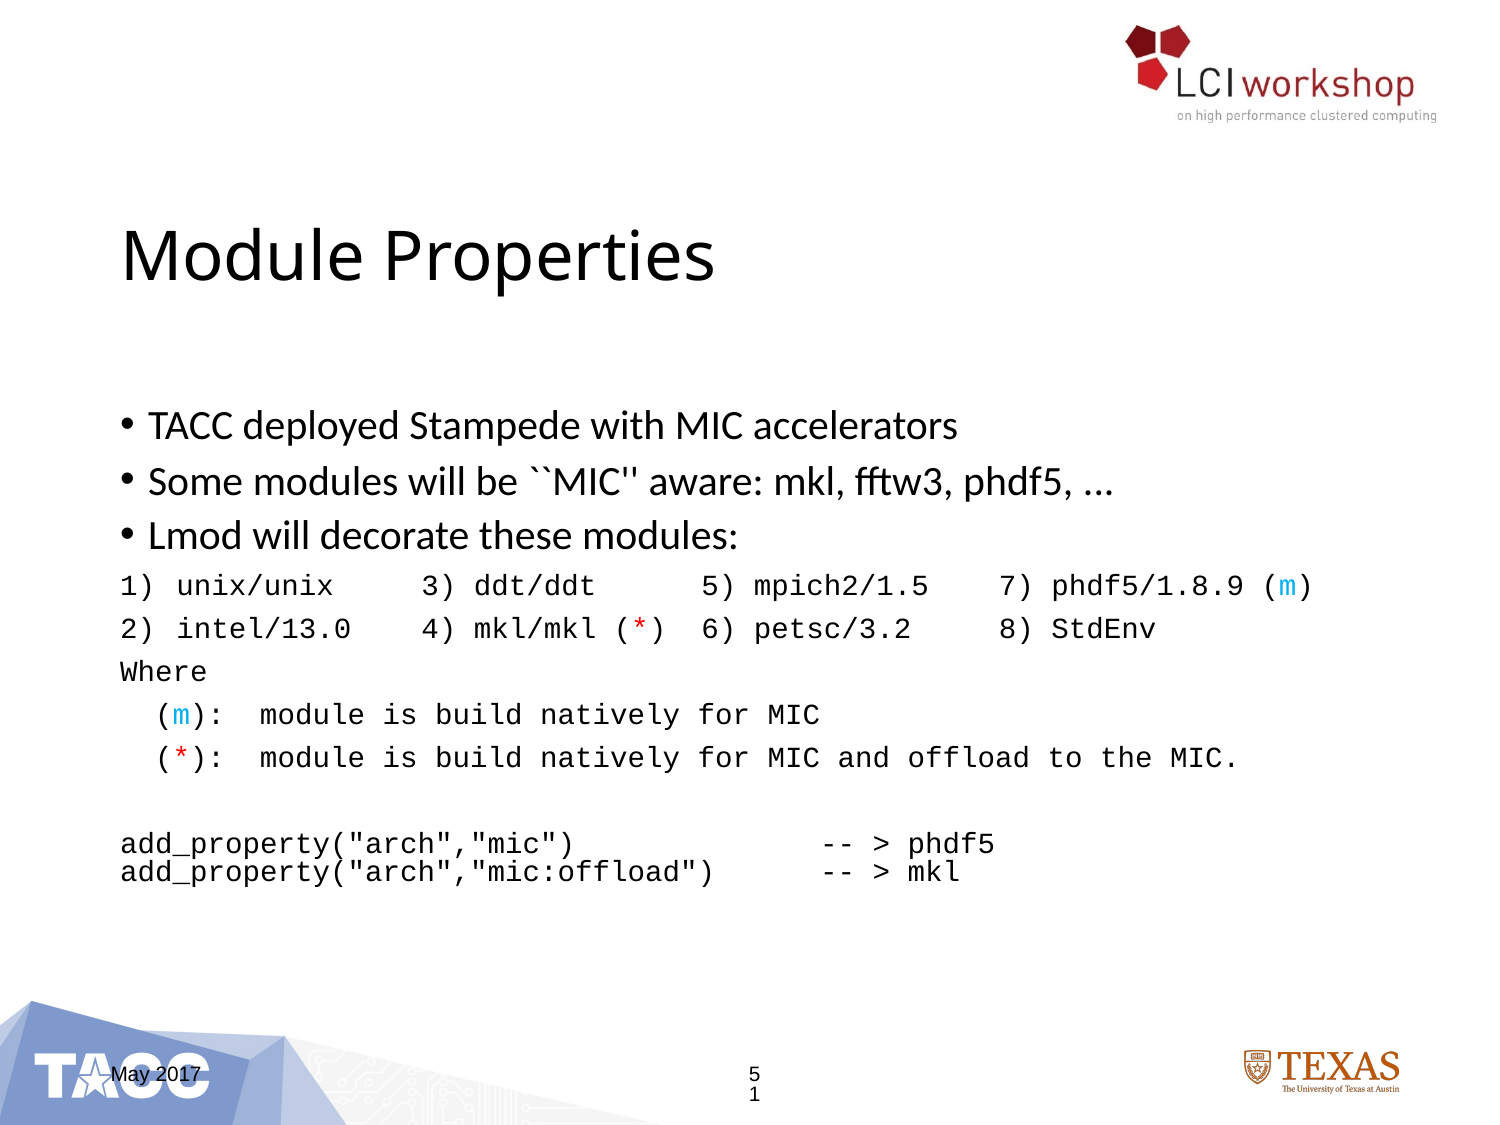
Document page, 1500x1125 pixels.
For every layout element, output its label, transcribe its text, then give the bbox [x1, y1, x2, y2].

slide_number 51 [740, 1053, 771, 1092]
text_box May 2017 [103, 1052, 441, 1093]
picture [0, 999, 659, 1125]
list TACC deployed Stampede with MIC accelerators Some modules will be ``MIC'' aware: mkl, fftw3, phdf5, ... Lmod will decorate these modules: unix/unix 3) ddt/ddt 5) mpich2/1.5 7) phdf5/1.8.9 (m) intel/13.0 4) mkl/mkl (*) 6) petsc/3.2 8) StdEnv Where (m): module is build natively for MIC (*): module is build natively for MIC and offload to the MIC. add_property("arch","mic") -- > phdf5 add_property("arch","mic:offload") -- > mkl [111, 399, 1426, 960]
picture [1125, 25, 1436, 123]
title Module Properties [111, 178, 1426, 338]
picture [1210, 1017, 1433, 1125]
